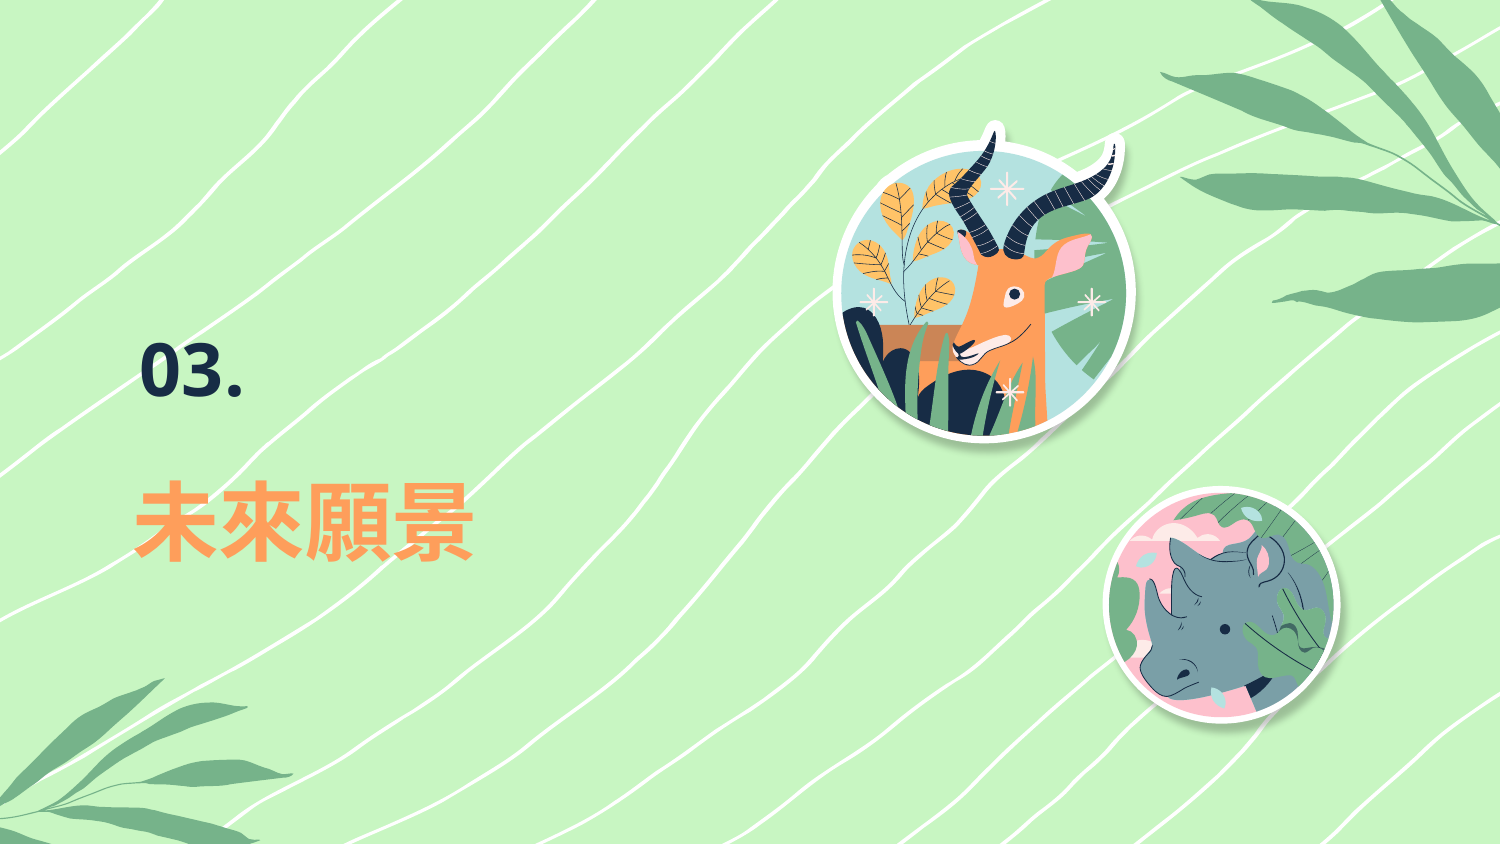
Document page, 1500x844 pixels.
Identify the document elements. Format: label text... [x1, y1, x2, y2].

text_box 03. [124, 306, 522, 427]
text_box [832, 119, 1137, 444]
title 未來願景 [116, 443, 834, 597]
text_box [1102, 485, 1341, 724]
